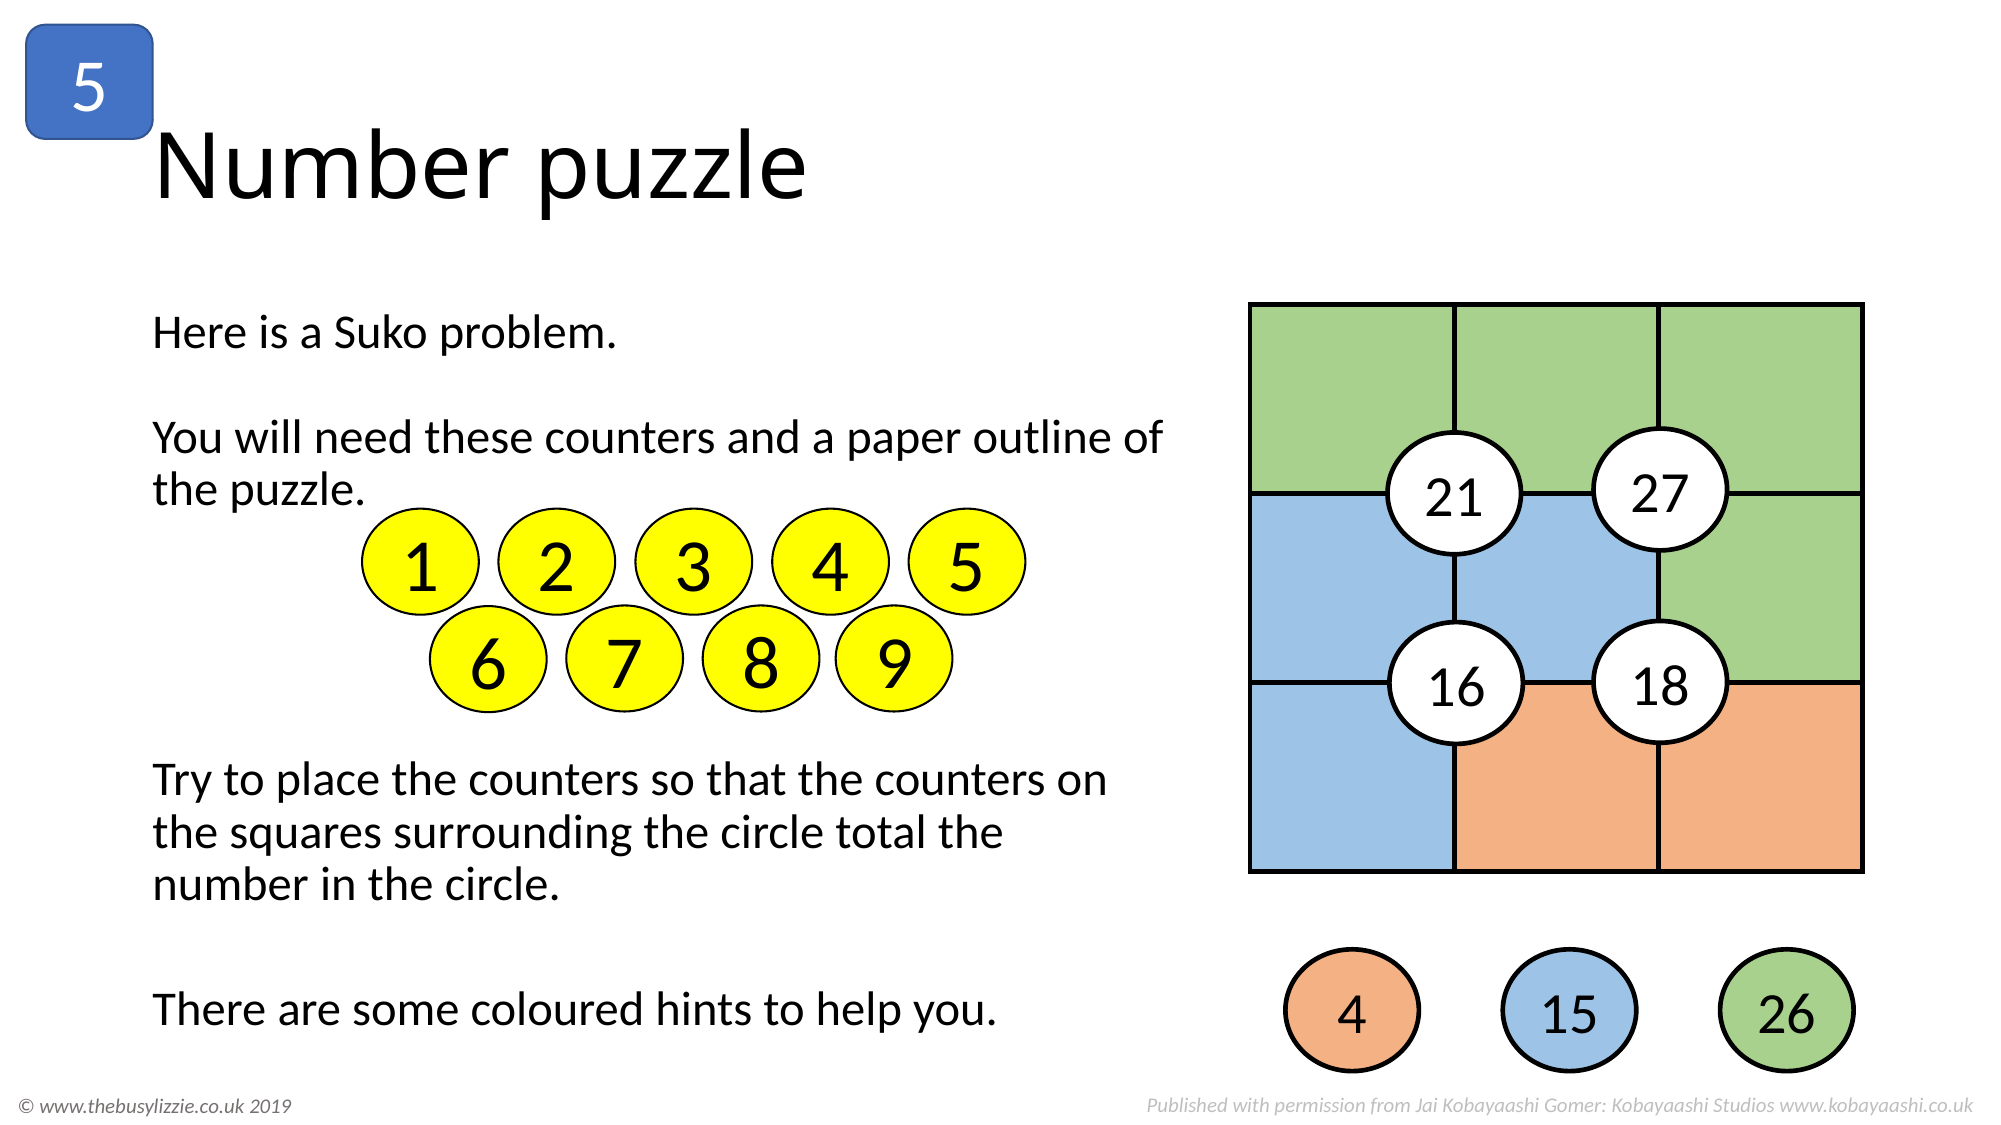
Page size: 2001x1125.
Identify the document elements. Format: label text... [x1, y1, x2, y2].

text_box © www.thebusylizzie.co.uk 2019 [2, 1085, 307, 1125]
title Number puzzle [137, 59, 1863, 278]
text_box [1250, 304, 1863, 1072]
text_box Published with permission from Jai Kobayaashi Gomer: Kobayaashi Studios www.kobayaashi.co.uk [1131, 1084, 2000, 1125]
text_box 5 [25, 23, 154, 140]
list Here is a Suko problem. You will need these counters and a paper outline of the puzzle. Try to place the counters so that the counters on the squares surrounding the circle total the number in the circle. There are some coloured hints to help you. [137, 299, 1186, 1049]
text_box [361, 508, 1026, 713]
